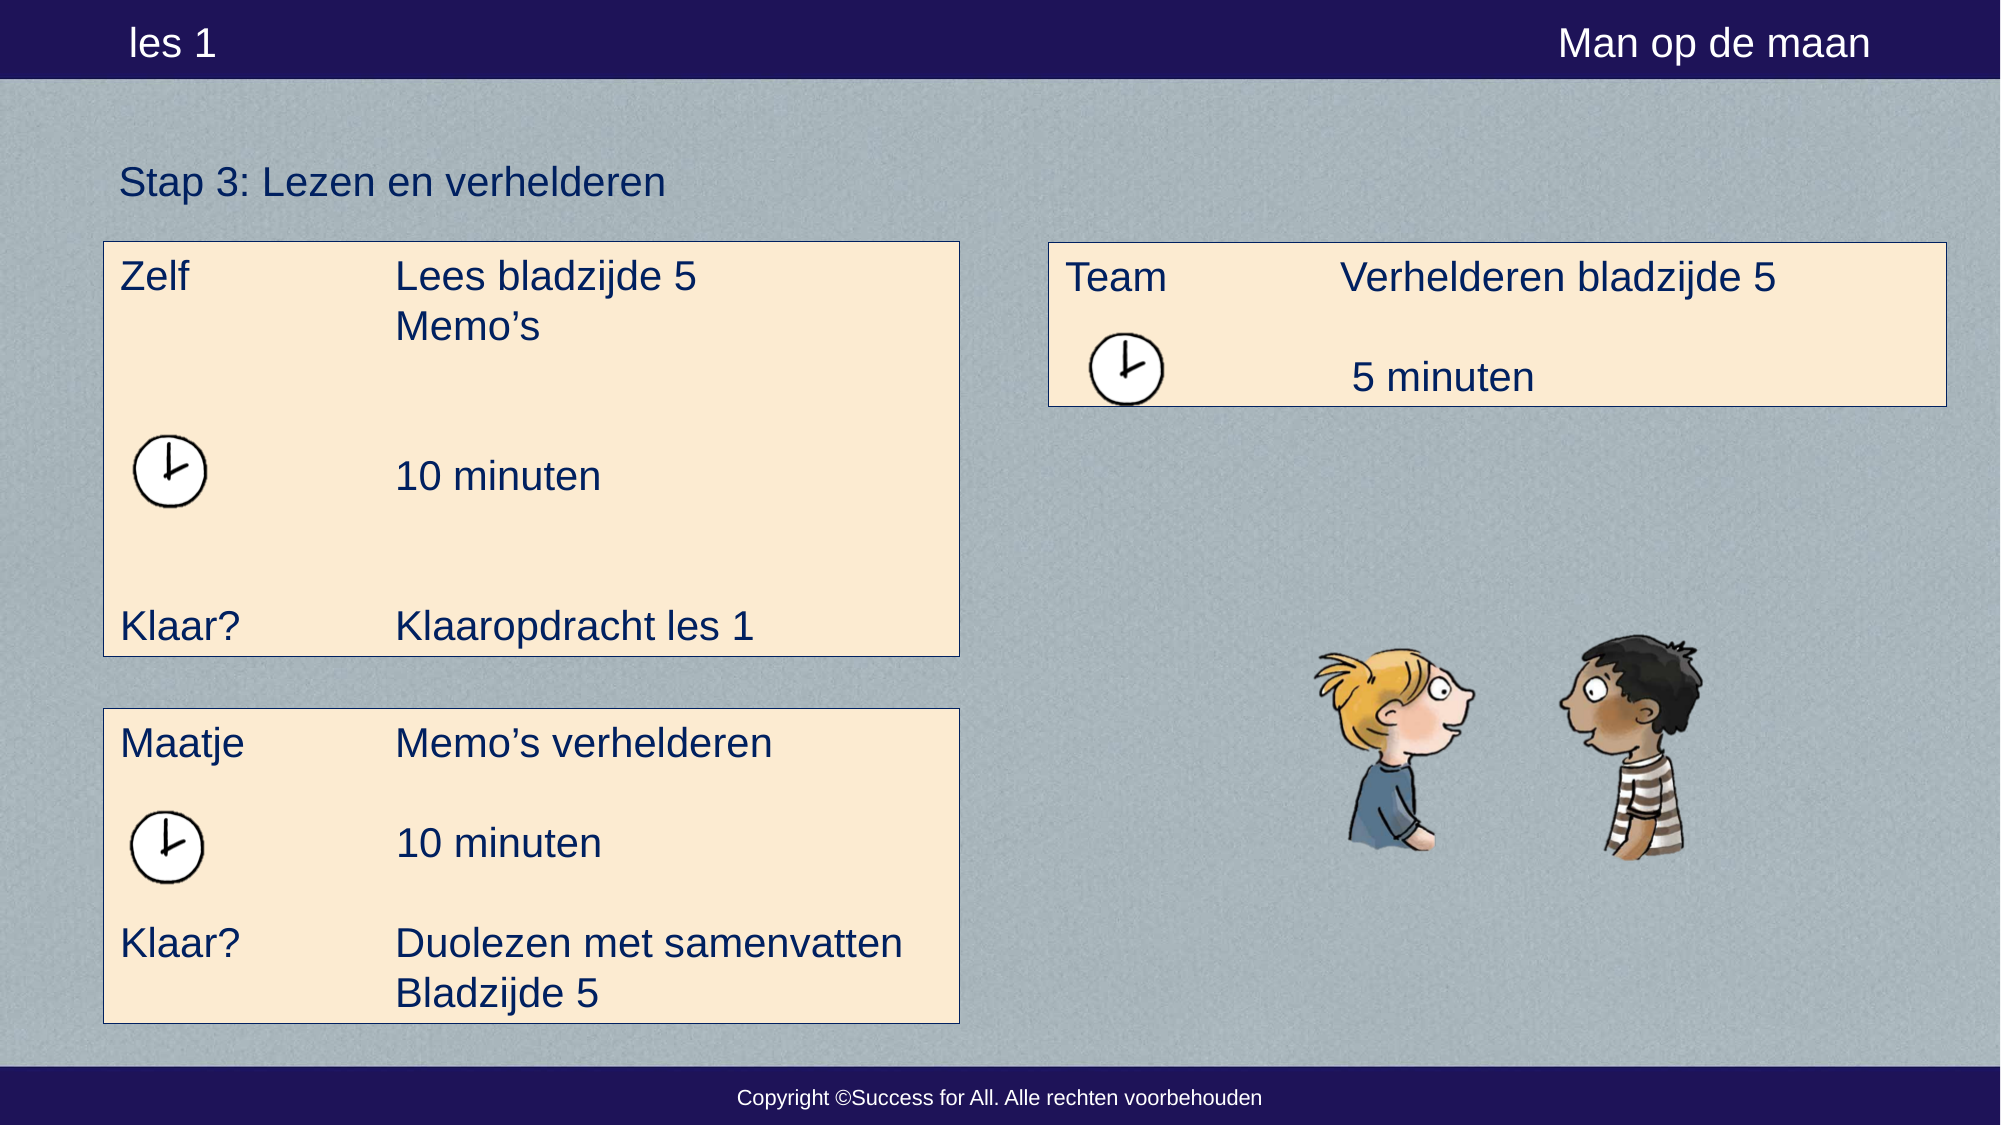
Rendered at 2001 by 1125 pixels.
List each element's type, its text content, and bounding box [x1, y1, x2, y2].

text_box Man op de maan [999, 8, 1886, 73]
text_box Stap 3: Lezen en verhelderen [103, 147, 896, 212]
text_box les 1 [114, 8, 354, 73]
text_box Team Verhelderen bladzijde 5 5 minuten [1048, 242, 1947, 407]
text_box Maatje Memo’s verhelderen 10 minuten Klaar? Duolezen met samenvatten Bladzijde 5 [103, 708, 960, 1024]
text_box Copyright ©Success for All. Alle rechten voorbehouden [0, 1076, 2000, 1125]
text_box Zelf Lees bladzijde 5 Memo’s 10 minuten Klaar? Klaaropdracht les 1 [103, 241, 960, 657]
picture [0, 0, 2001, 1125]
